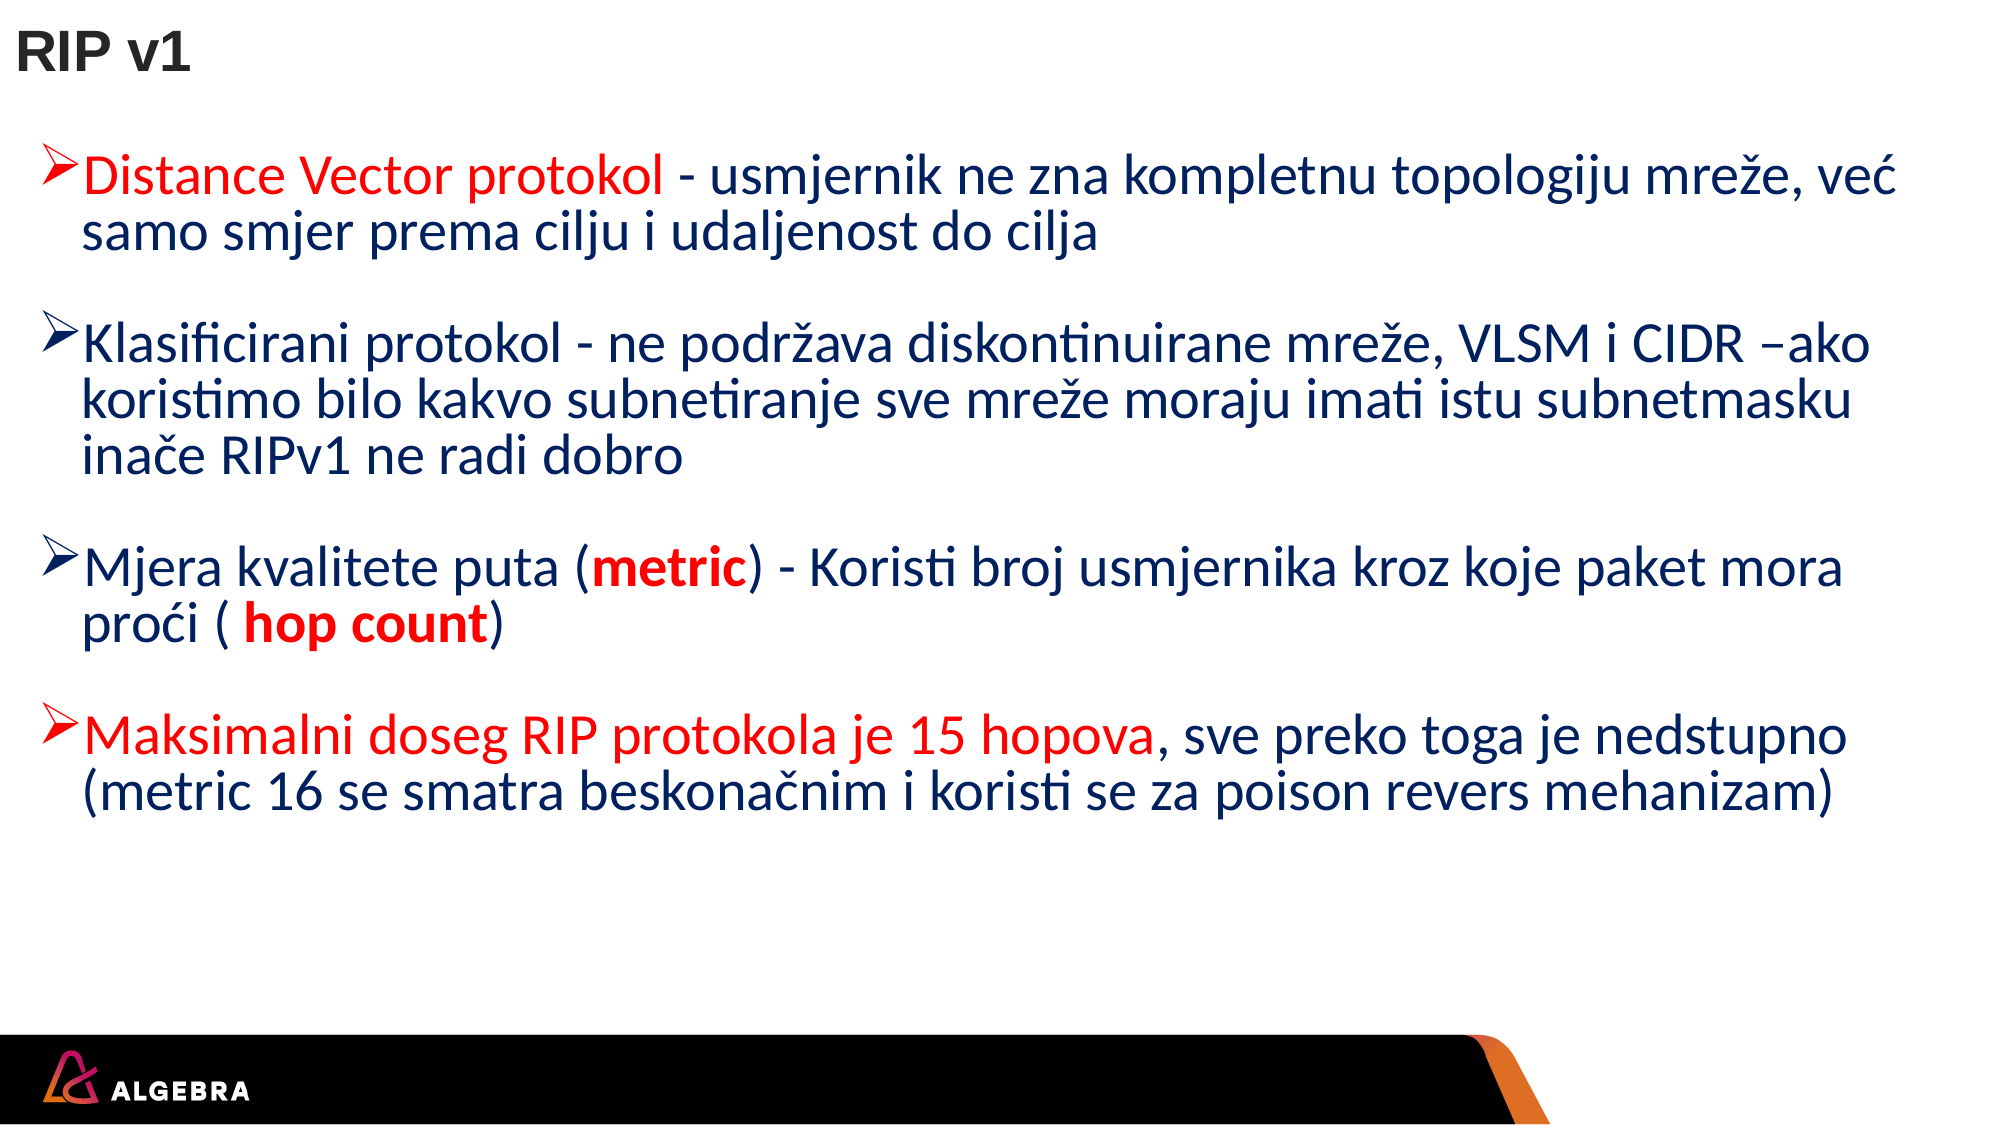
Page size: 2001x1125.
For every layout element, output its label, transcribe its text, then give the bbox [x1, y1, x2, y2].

text_box Distance Vector protokol - usmjernik ne zna kompletnu topologiju mreže, već samo smjer prema cilju i udaljenost do cilja Klasificirani protokol - ne podržava diskontinuirane mreže, VLSM i CIDR –ako koristimo bilo kakvo subnetiranje sve mreže moraju imati istu subnetmasku inače RIPv1 ne radi dobro Mjera kvalitete puta (metric) - Koristi broj usmjernika kroz koje paket mora proći ( hop count) Maksimalni doseg RIP protokola je 15 hopova, sve preko toga je nedstupno (metric 16 se smatra beskonačnim i koristi se za poison revers mehanizam) [22, 142, 1935, 886]
picture [0, 1034, 1733, 1125]
title RIP v1 [0, 0, 1304, 107]
